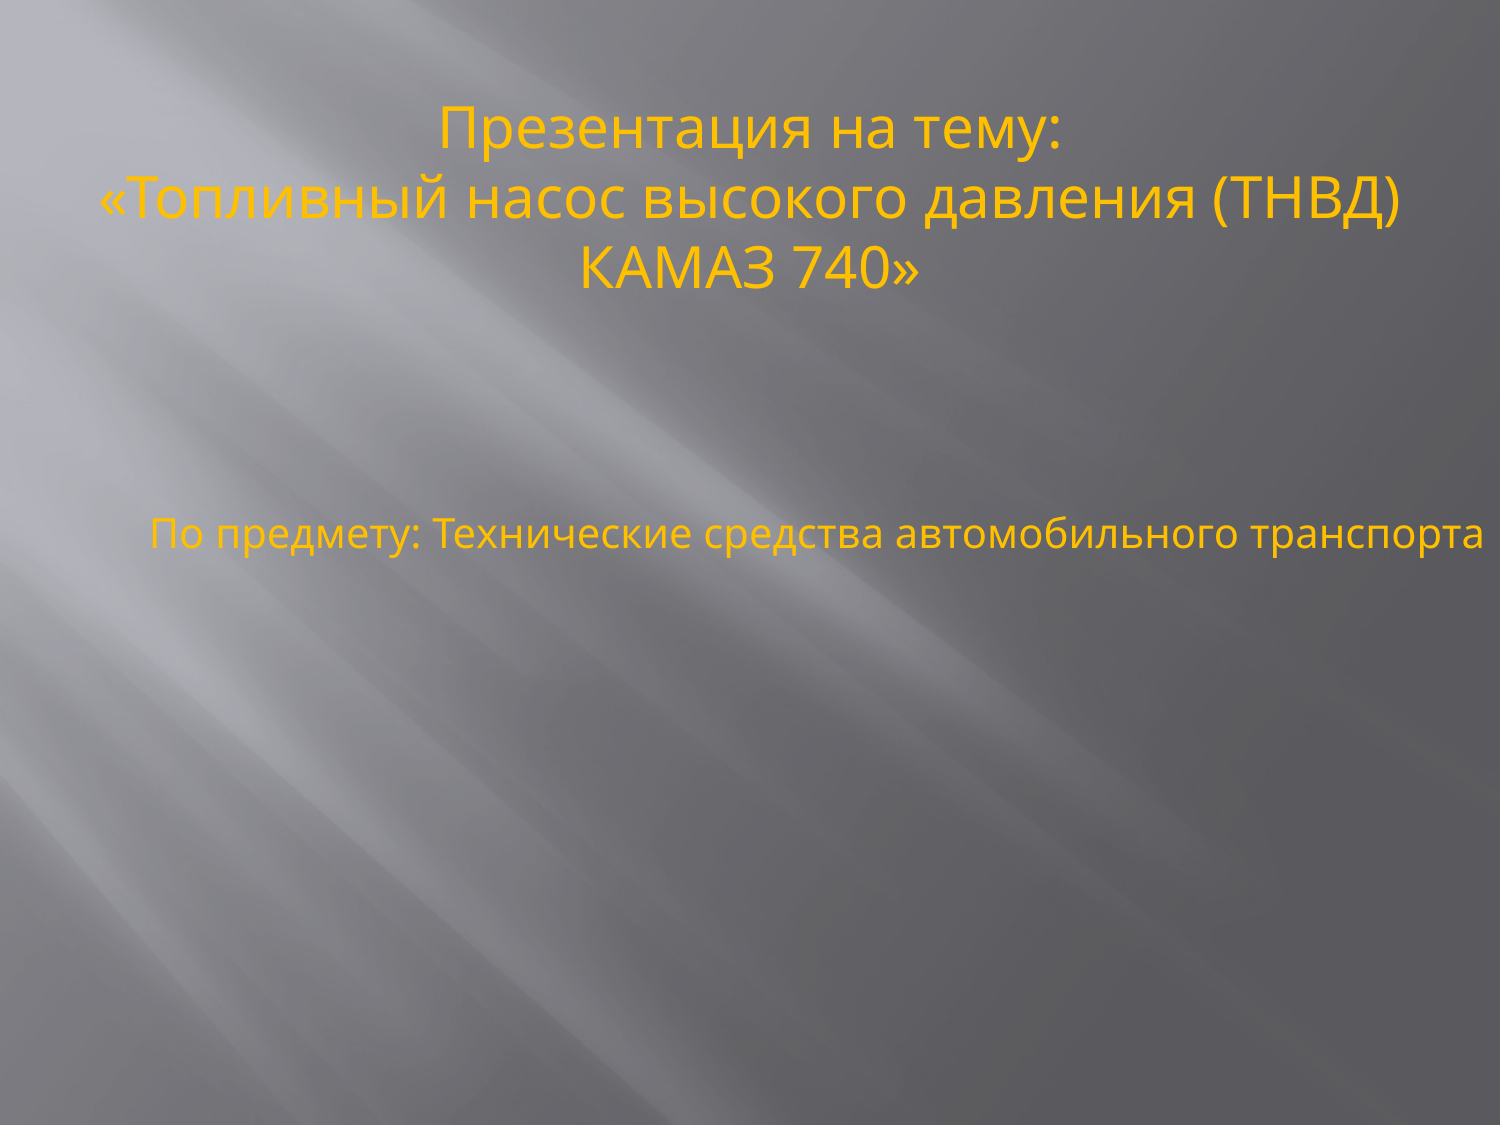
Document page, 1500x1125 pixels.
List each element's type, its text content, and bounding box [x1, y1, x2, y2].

subtitle Презентация на тему: «Топливный насос высокого давления (ТНВД) КАМАЗ 740» По предмету: Технические средства автомобильного транспорта [0, 0, 1500, 1125]
